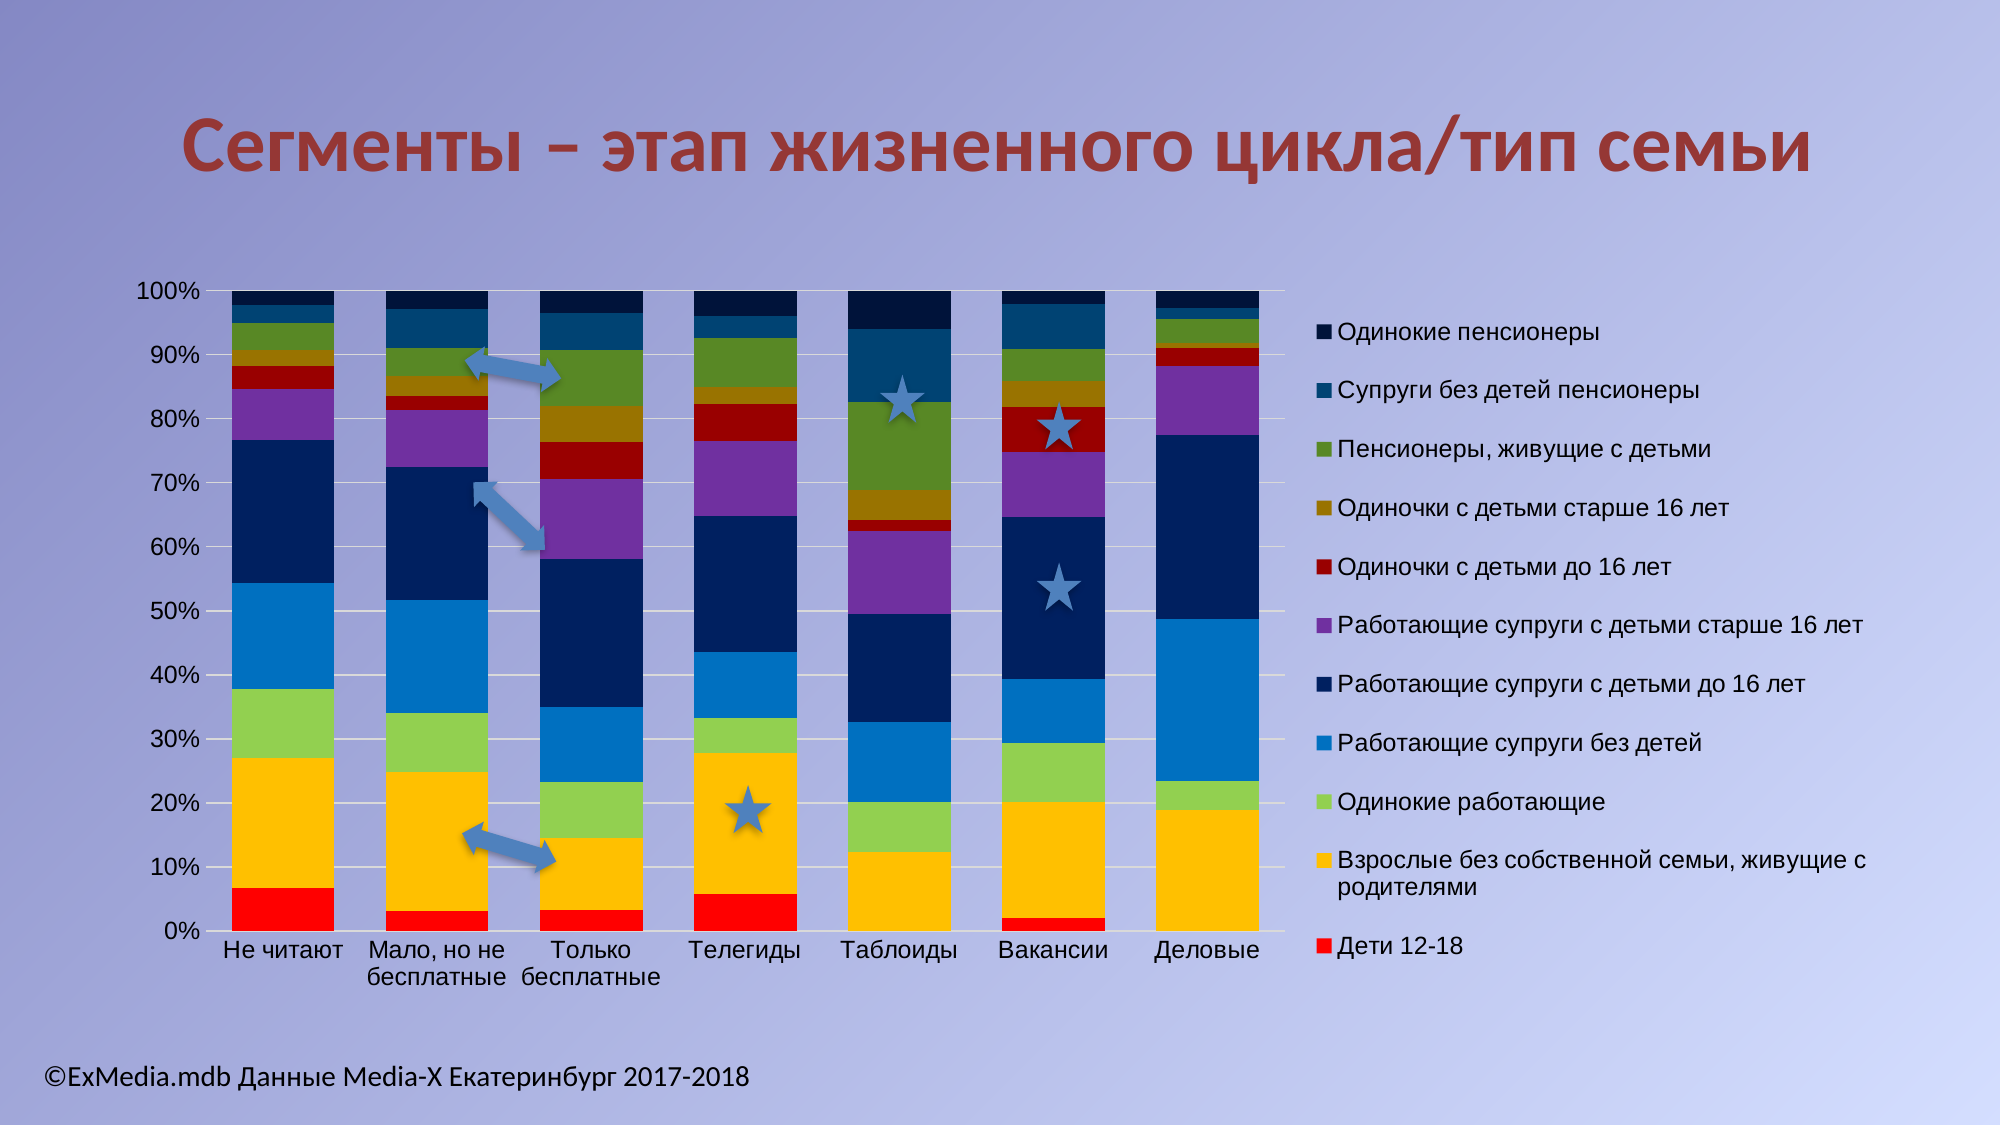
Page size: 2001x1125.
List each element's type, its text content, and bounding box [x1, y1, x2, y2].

chart [99, 262, 1901, 1006]
text_box ©ExMedia.mdb Данные Media-X Екатеринбург 2017-2018 [28, 1049, 817, 1100]
title Сегменты – этап жизненного цикла/тип семьи [99, 45, 1900, 233]
